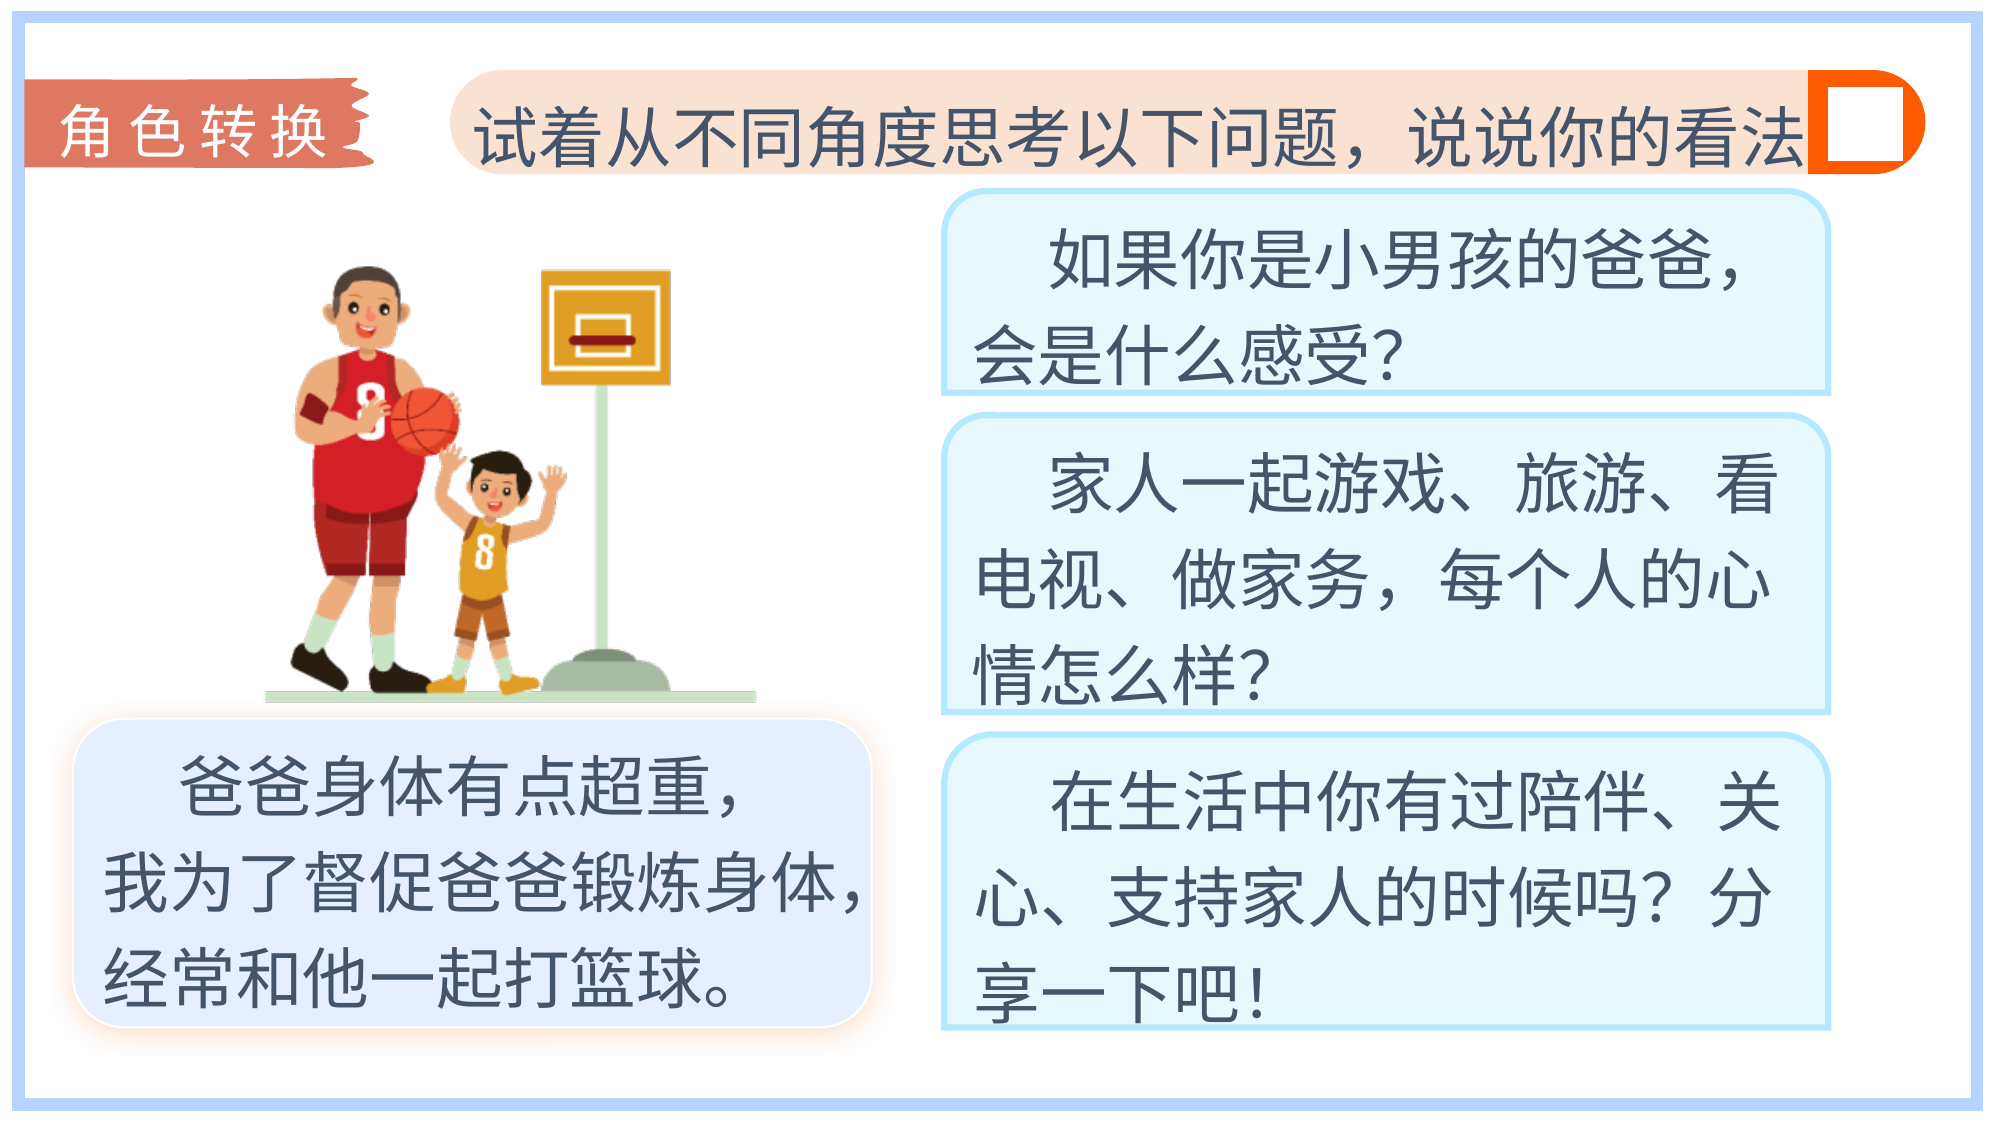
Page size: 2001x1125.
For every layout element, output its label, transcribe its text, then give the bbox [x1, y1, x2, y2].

picture [236, 182, 793, 739]
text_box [24, 73, 375, 169]
text_box 爸爸身体有点超重，我为了督促爸爸锻炼身体，经常和他一起打篮球。 [71, 717, 873, 1029]
text_box 家人一起游戏、旅游、看电视、做家务，每个人的心情怎么样？ [943, 413, 1830, 714]
text_box 在生活中你有过陪伴、关心、支持家人的时候吗？分享一下吧！ [943, 733, 1830, 1029]
text_box 如果你是小男孩的爸爸，会是什么感受？ [943, 190, 1830, 394]
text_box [449, 70, 1926, 185]
